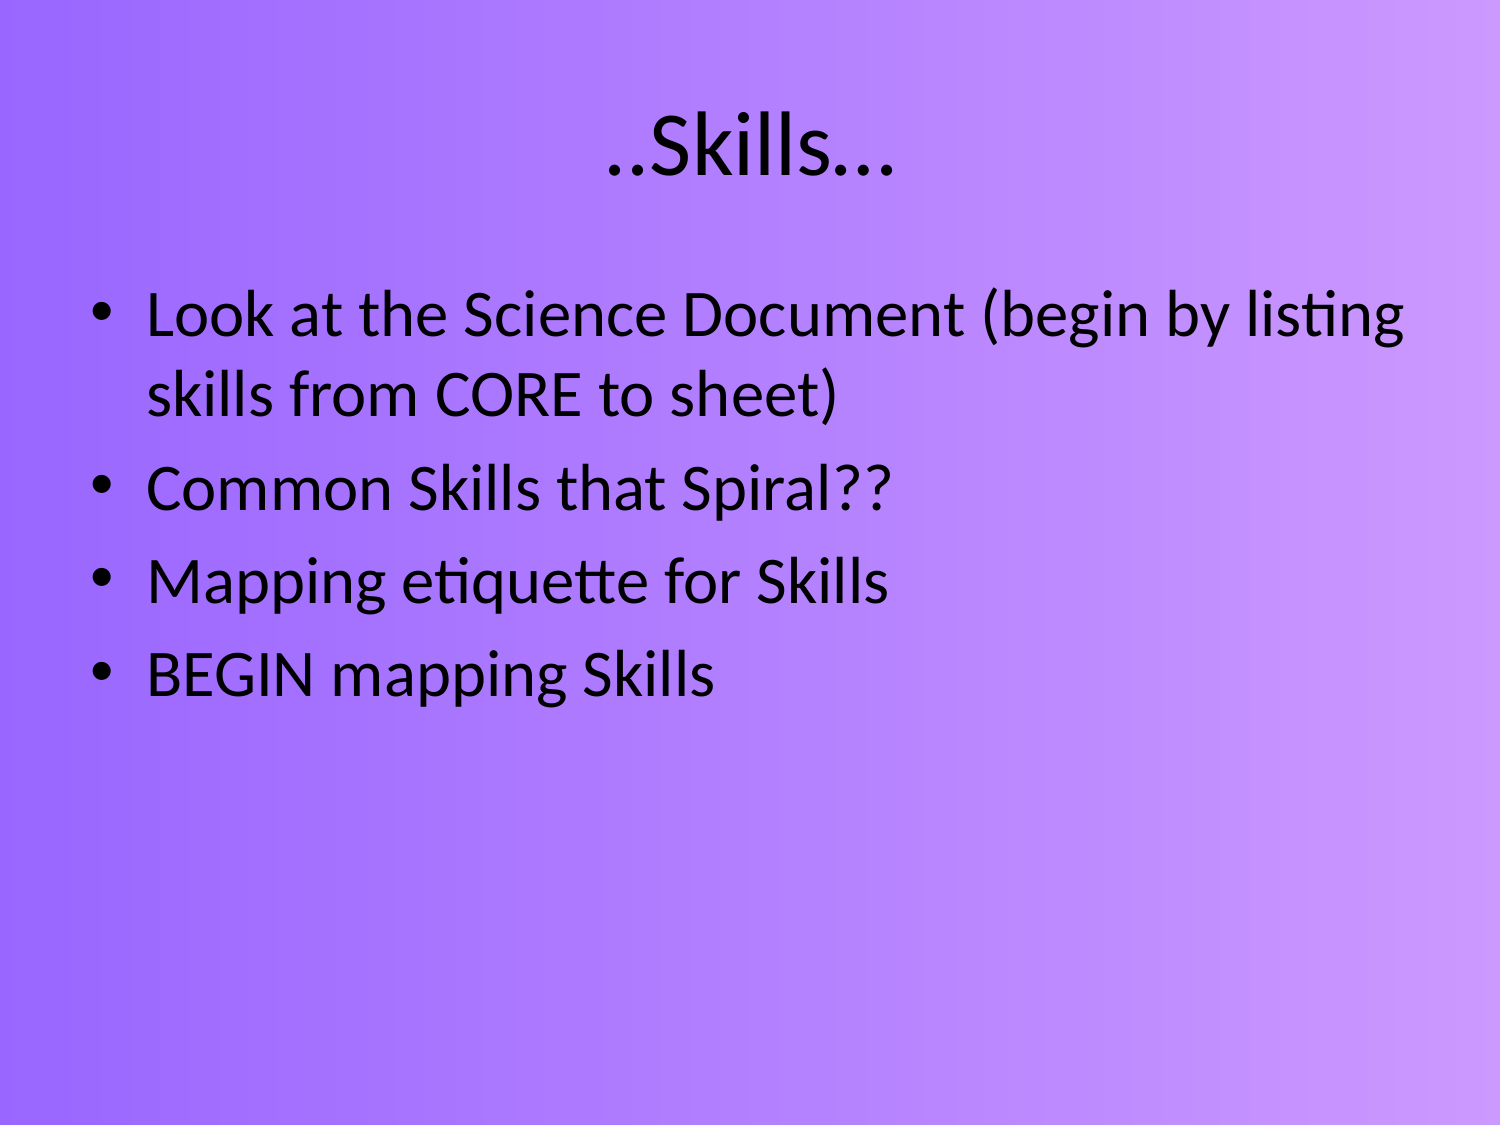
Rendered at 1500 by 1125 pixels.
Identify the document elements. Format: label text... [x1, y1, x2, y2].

list Look at the Science Document (begin by listing skills from CORE to sheet) Common Skills that Spiral?? Mapping etiquette for Skills BEGIN mapping Skills [75, 262, 1425, 1005]
title ..Skills… [75, 45, 1425, 233]
